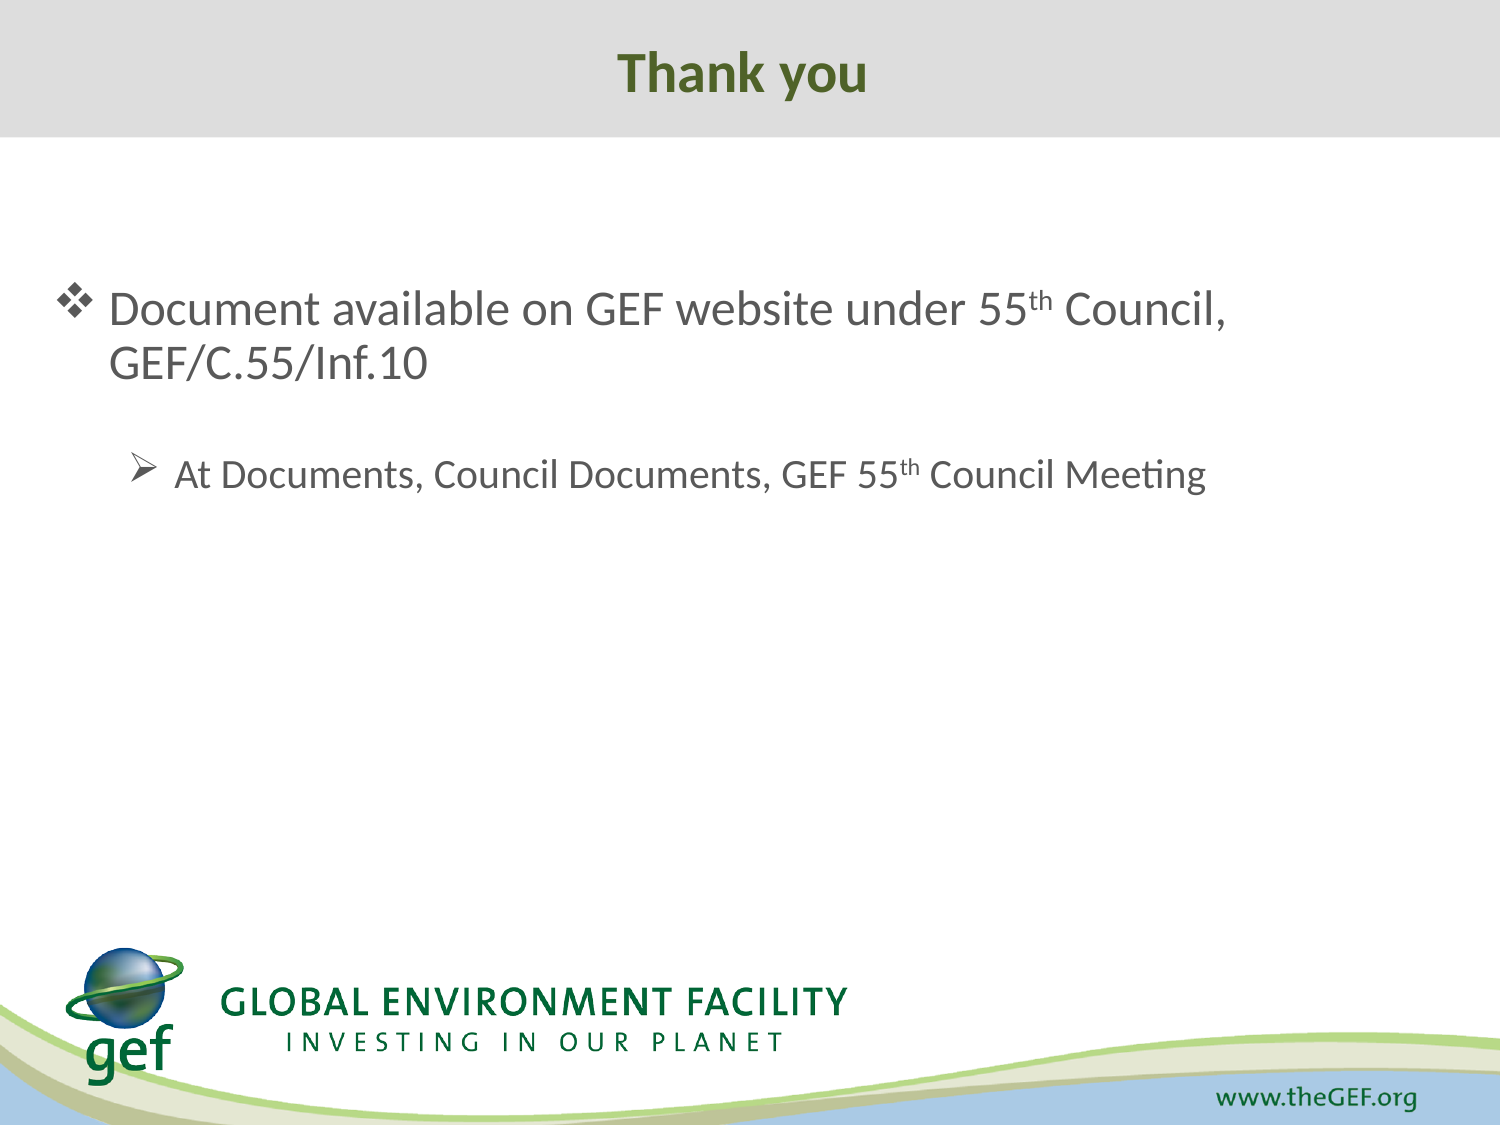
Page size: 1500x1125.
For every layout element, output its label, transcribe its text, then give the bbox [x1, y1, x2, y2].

text_box Thank you [0, 0, 1500, 138]
picture [0, 920, 1500, 1125]
list Document available on GEF website under 55th Council, GEF/C.55/Inf.10 At Documents, Council Documents, GEF 55th Council Meeting [37, 274, 1476, 976]
